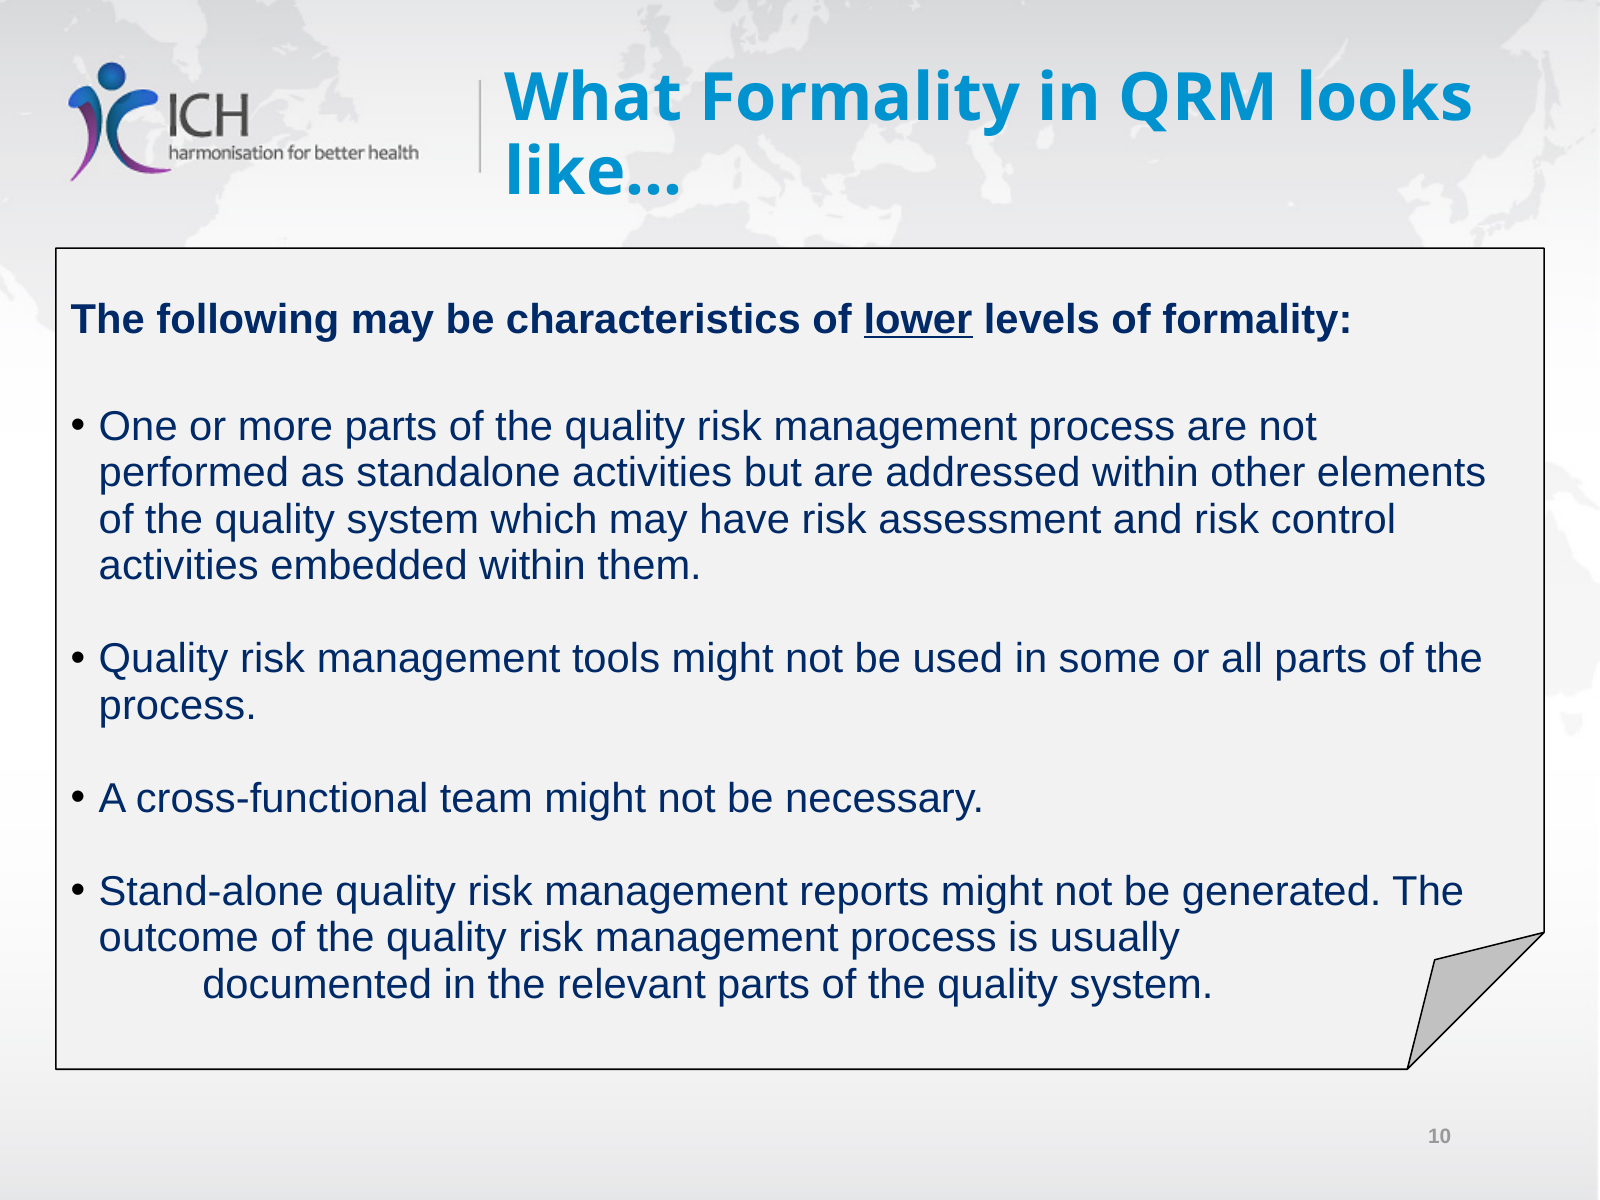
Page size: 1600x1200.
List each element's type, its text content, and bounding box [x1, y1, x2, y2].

text_box The following may be characteristics of lower levels of formality: One or more parts of the quality risk management process are not performed as standalone activities but are addressed within other elements of the quality system which may have risk assessment and risk control activities embedded within them. Quality risk management tools might not be used in some or all parts of the process. A cross-functional team might not be necessary. Stand-alone quality risk management reports might not be generated. The outcome of the quality risk management process is usually documented in the relevant parts of the quality system. [55, 281, 1533, 1062]
picture [0, 0, 1600, 1200]
title What Formality in QRM looks like... [504, 70, 1580, 201]
text_box [55, 248, 1545, 944]
text_box [55, 1062, 1415, 1070]
